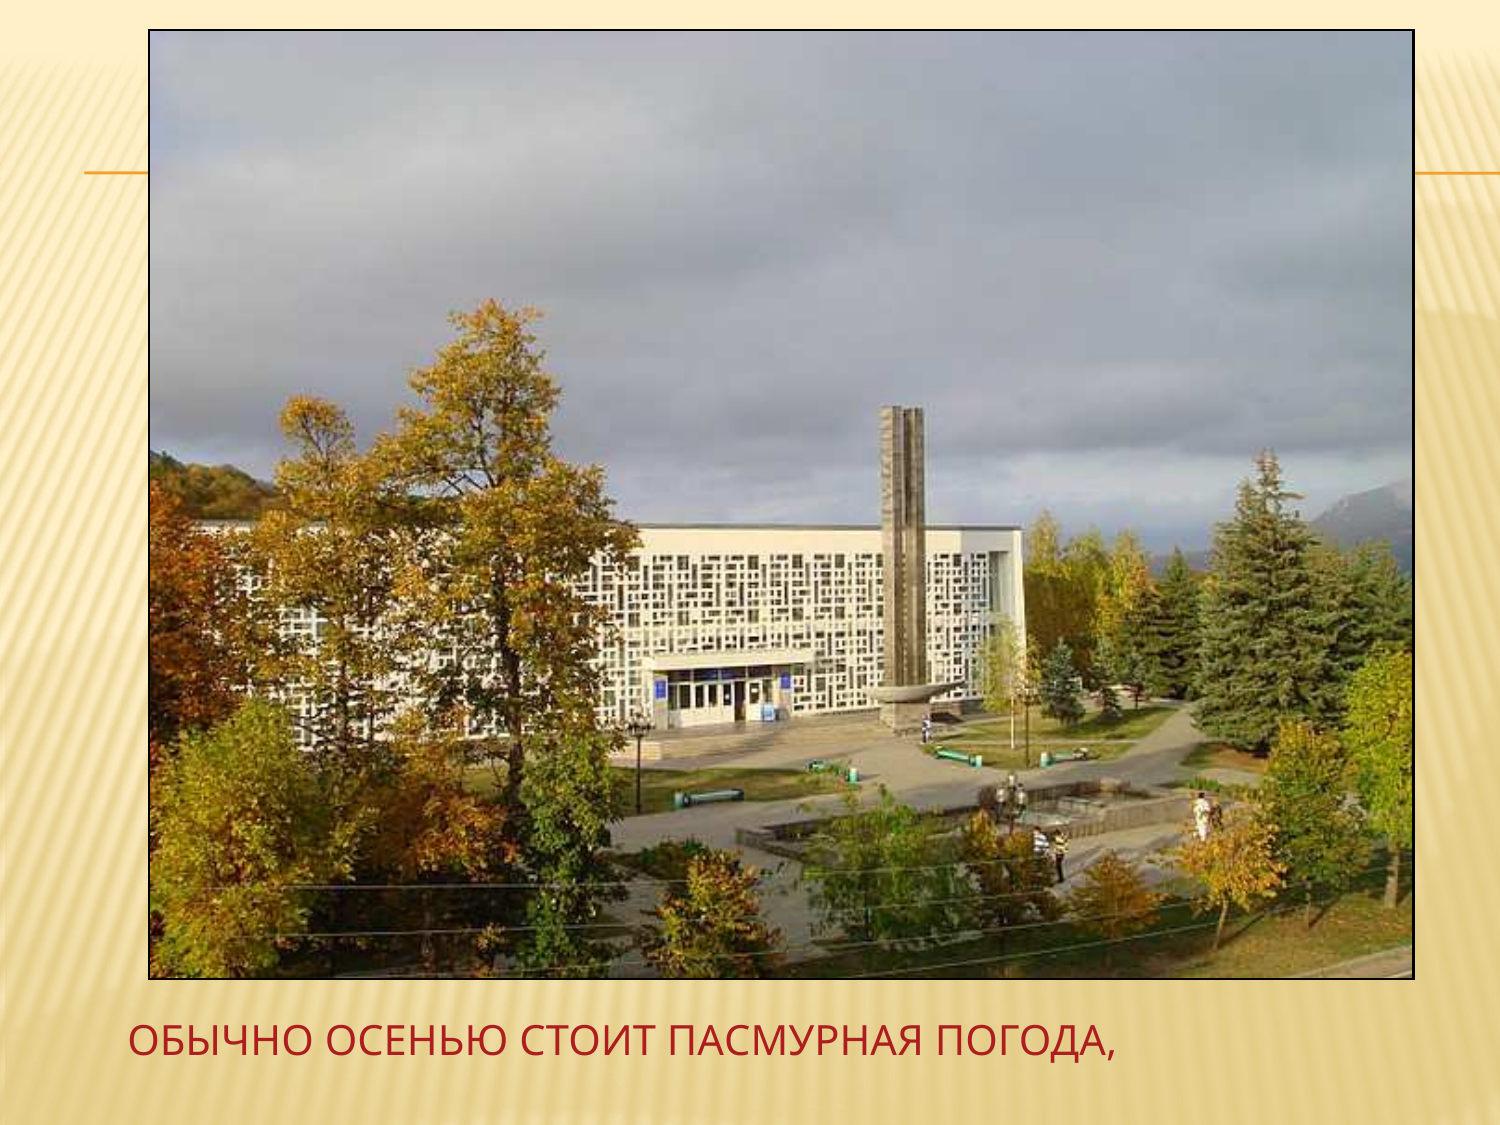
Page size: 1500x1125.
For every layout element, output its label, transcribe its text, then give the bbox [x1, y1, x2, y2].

picture [149, 30, 1413, 979]
title Обычно осенью стоит пасмурная погода, [112, 975, 1463, 1096]
